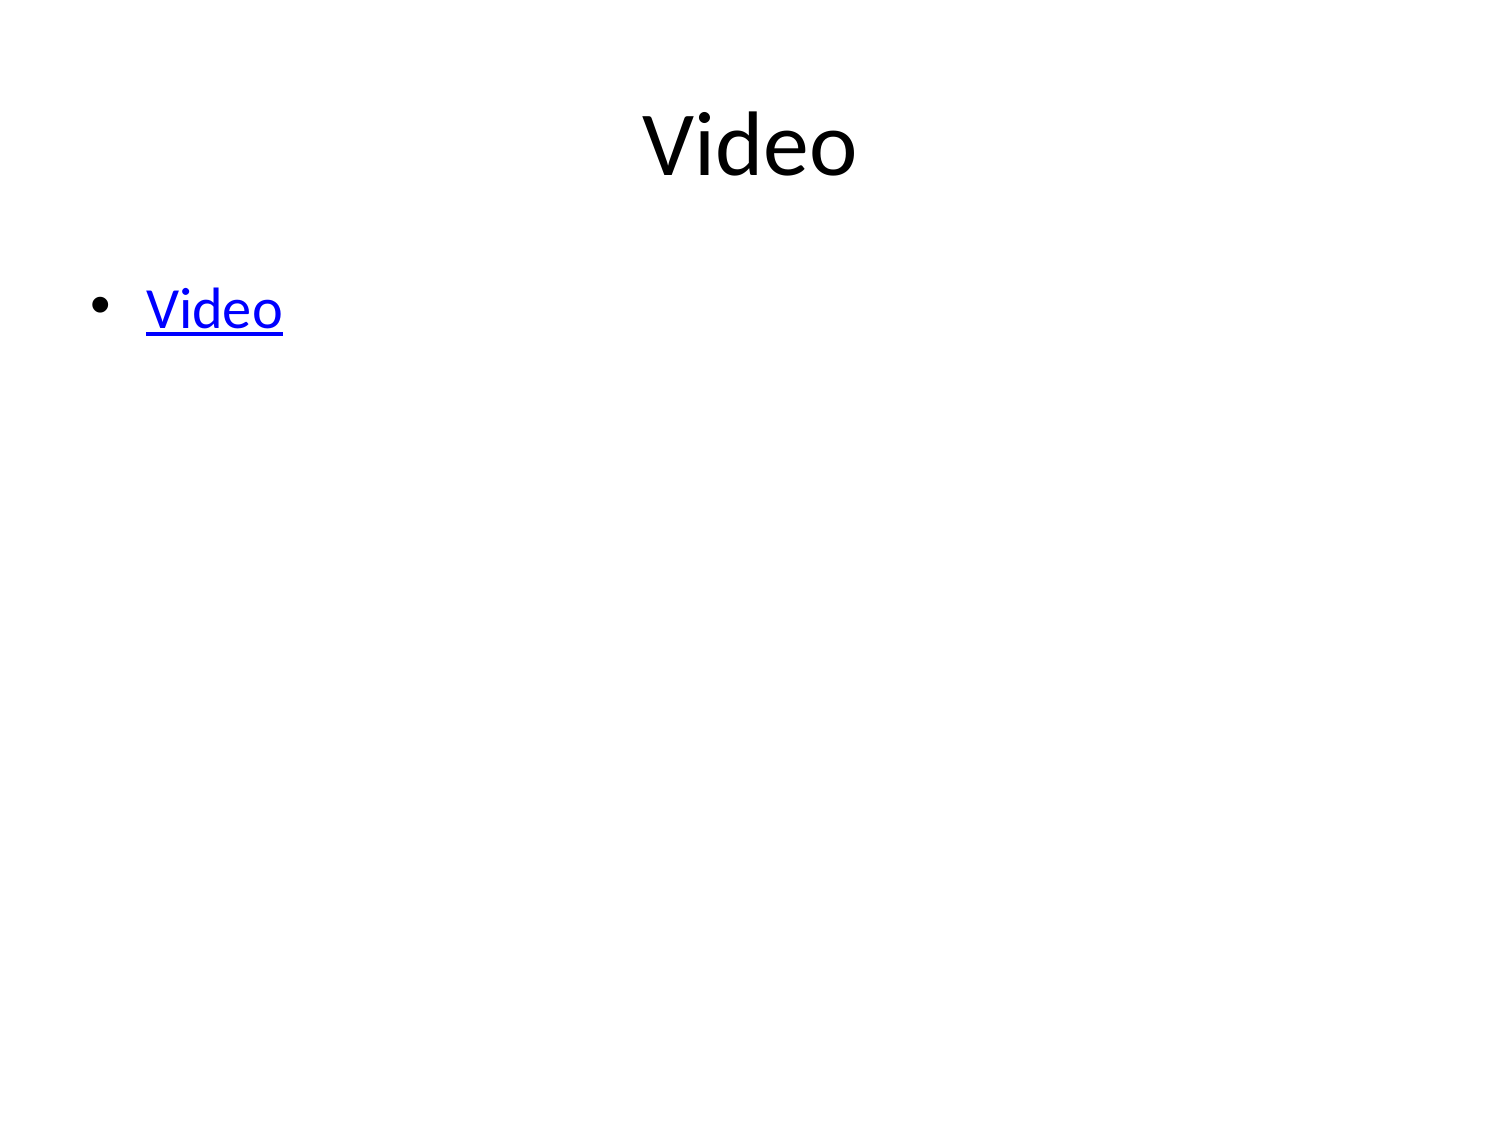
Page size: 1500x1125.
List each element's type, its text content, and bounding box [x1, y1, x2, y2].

title Video [75, 45, 1425, 233]
list Video [75, 262, 738, 1005]
